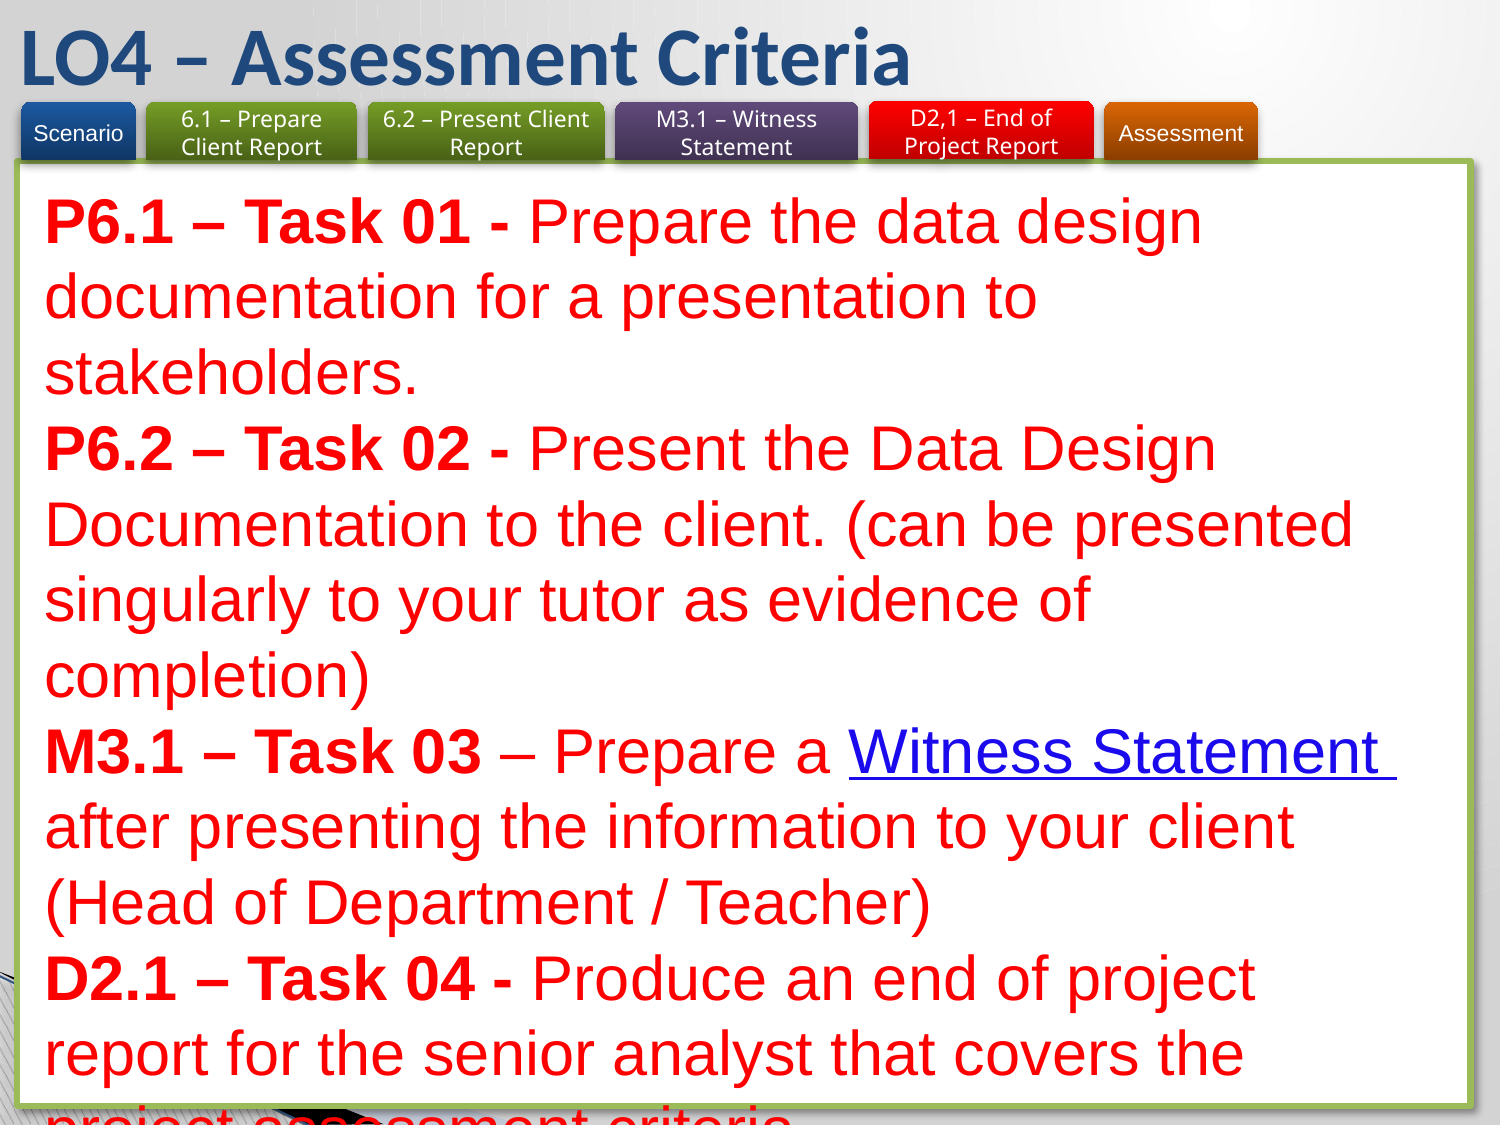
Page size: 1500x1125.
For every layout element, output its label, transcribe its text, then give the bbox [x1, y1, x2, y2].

text_box P6.1 – Task 01 - Prepare the data design documentation for a presentation to stakeholders. P6.2 – Task 02 - Present the Data Design Documentation to the client. (can be presented singularly to your tutor as evidence of completion) M3.1 – Task 03 – Prepare a Witness Statement after presenting the information to your client (Head of Department / Teacher) D2.1 – Task 04 - Produce an end of project report for the senior analyst that covers the project assessment criteria. [29, 172, 1447, 1125]
title LO4 – Assessment Criteria [5, 7, 1282, 98]
